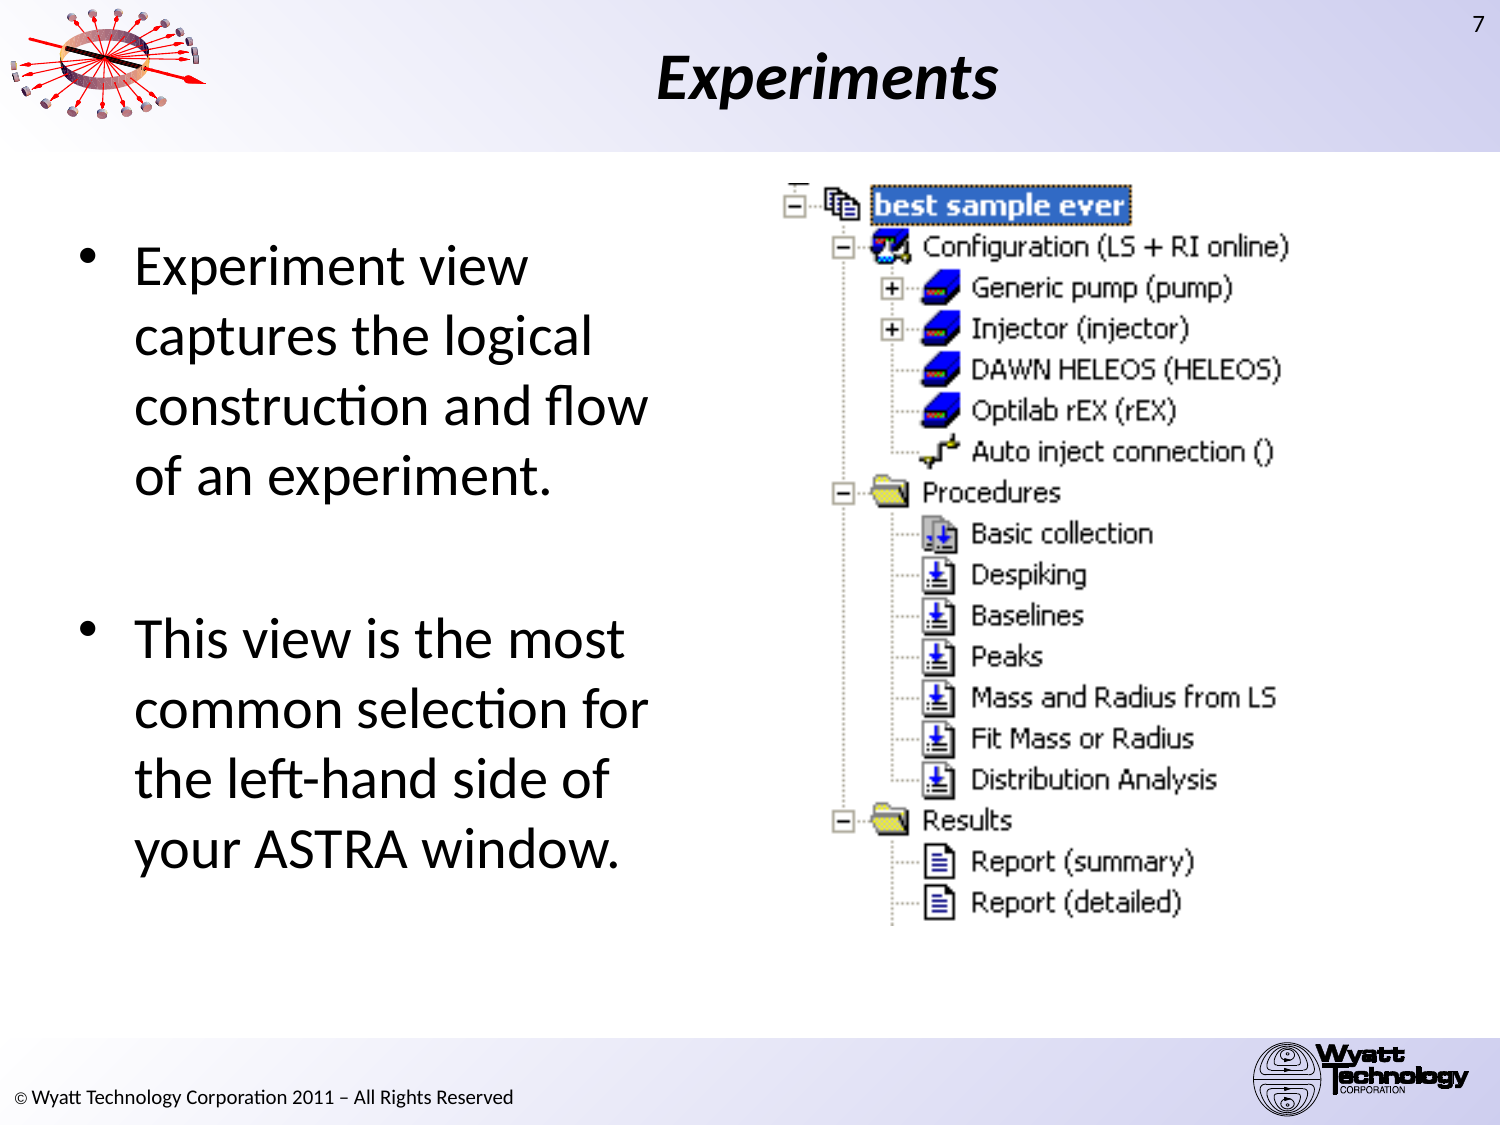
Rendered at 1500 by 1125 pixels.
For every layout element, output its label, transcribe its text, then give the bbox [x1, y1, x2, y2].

list Experiment view captures the logical construction and flow of an experiment. This view is the most common selection for the left-hand side of your ASTRA window. [62, 219, 724, 922]
title Experiments [217, 25, 1438, 120]
picture [779, 183, 1469, 927]
